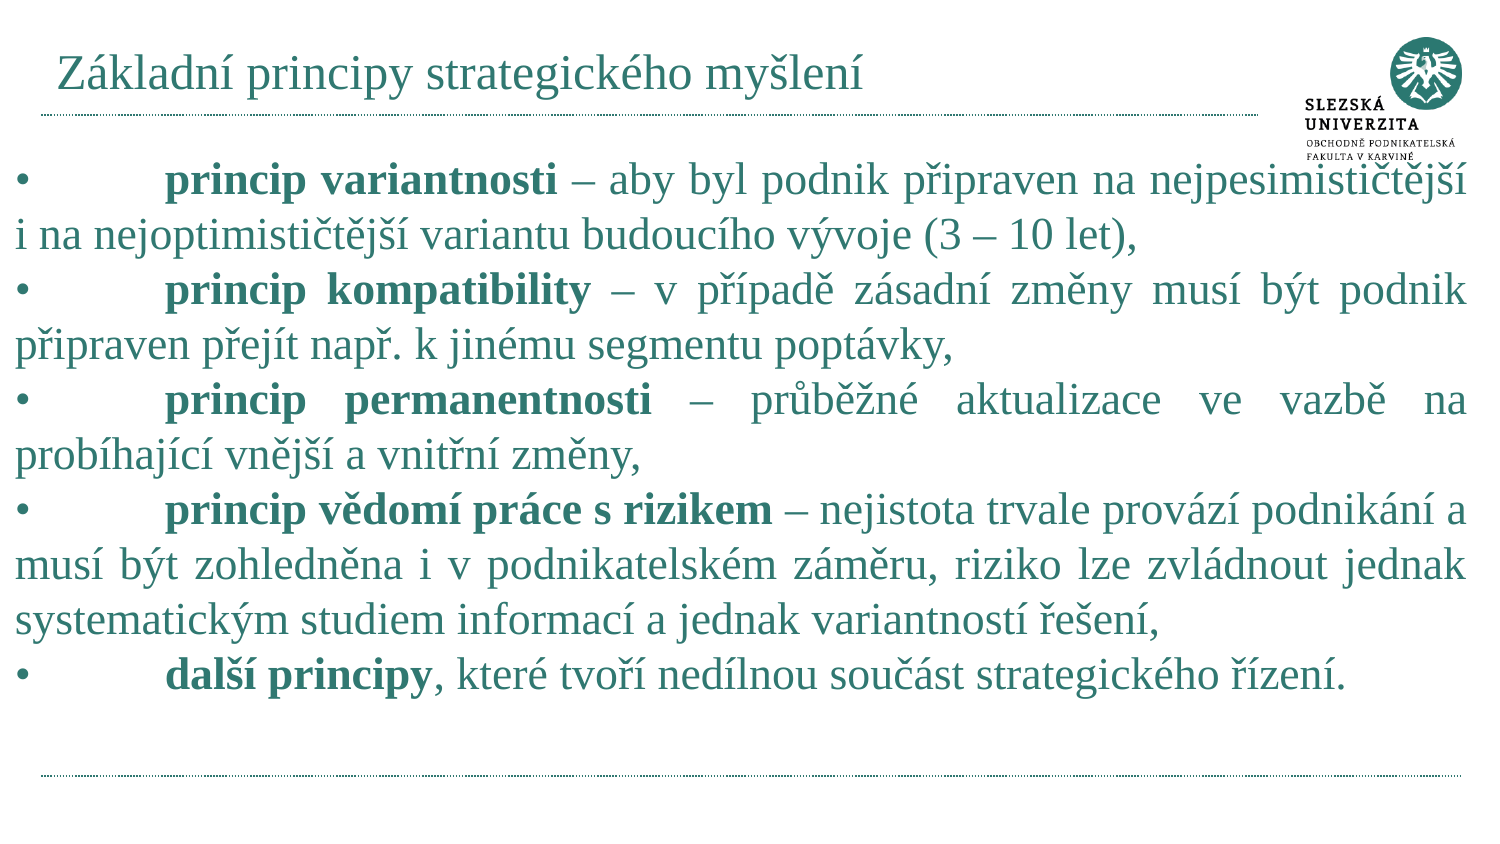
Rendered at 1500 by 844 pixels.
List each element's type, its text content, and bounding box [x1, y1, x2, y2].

picture [1305, 37, 1462, 141]
title Základní principy strategického myšlení [41, 32, 1258, 116]
text_box • princip variantnosti – aby byl podnik připraven na nejpesimističtější i na nejoptimističtější variantu budoucího vývoje (3 – 10 let), • princip kompatibility – v případě zásadní změny musí být podnik připraven přejít např. k jinému segmentu poptávky, • princip permanentnosti – průběžné aktualizace ve vazbě na probíhající vnější a vnitřní změny, • princip vědomí práce s rizikem – nejistota trvale provází podnikání a musí být zohledněna i v podnikatelském záměru, riziko lze zvládnout jednak systematickým studiem informací a jednak variantností řešení, • další principy, které tvoří nedílnou součást strategického řízení. [0, 141, 1483, 807]
